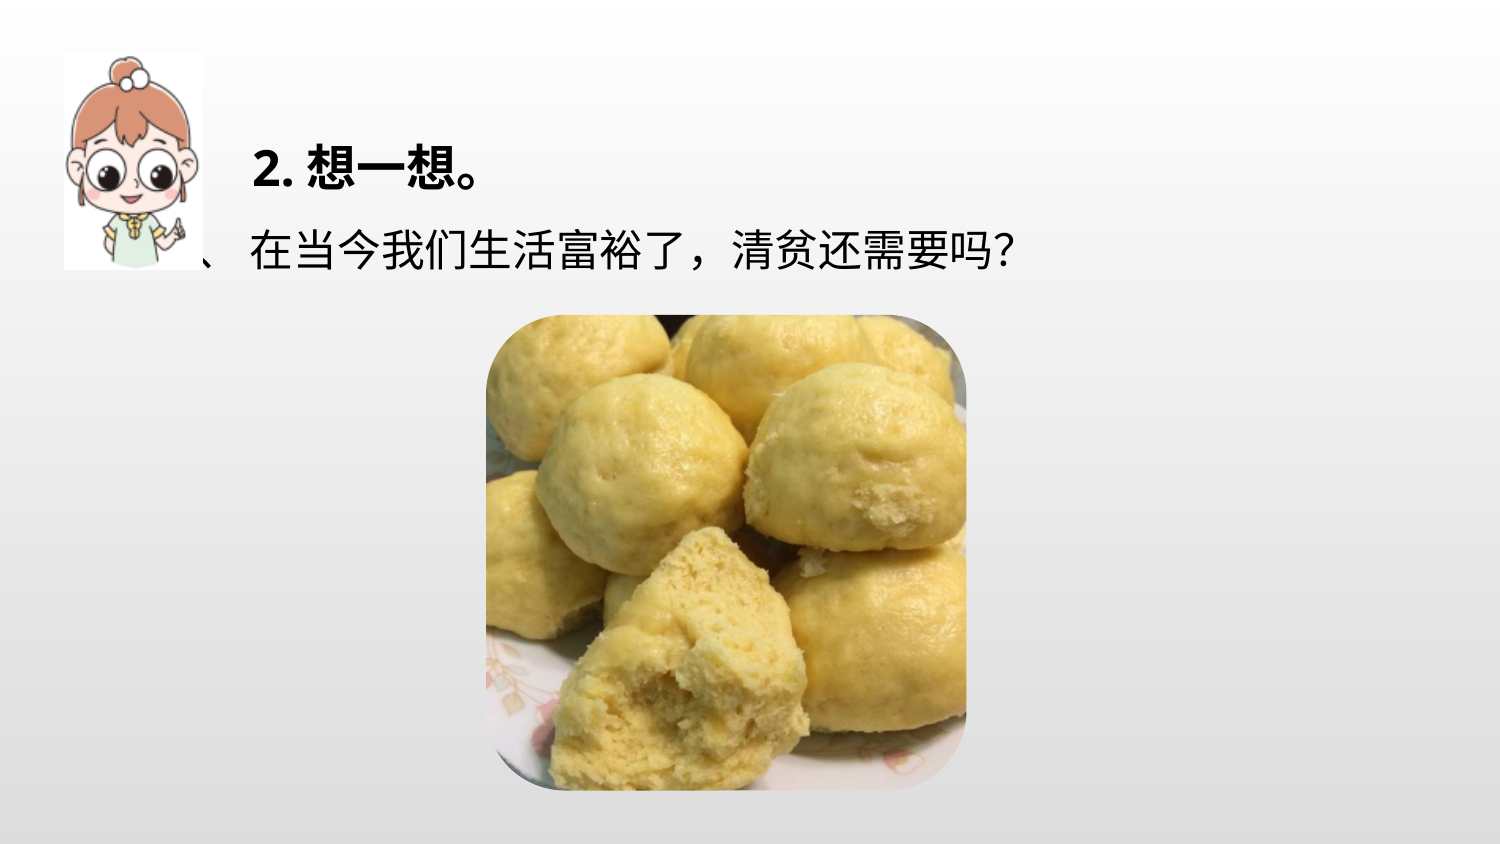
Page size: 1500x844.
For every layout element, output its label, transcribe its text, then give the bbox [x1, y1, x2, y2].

picture [485, 314, 967, 791]
picture [64, 52, 203, 270]
text_box 2.想一想。 1、 在当今我们生活富裕了，清贫还需要吗？ [149, 101, 1402, 282]
